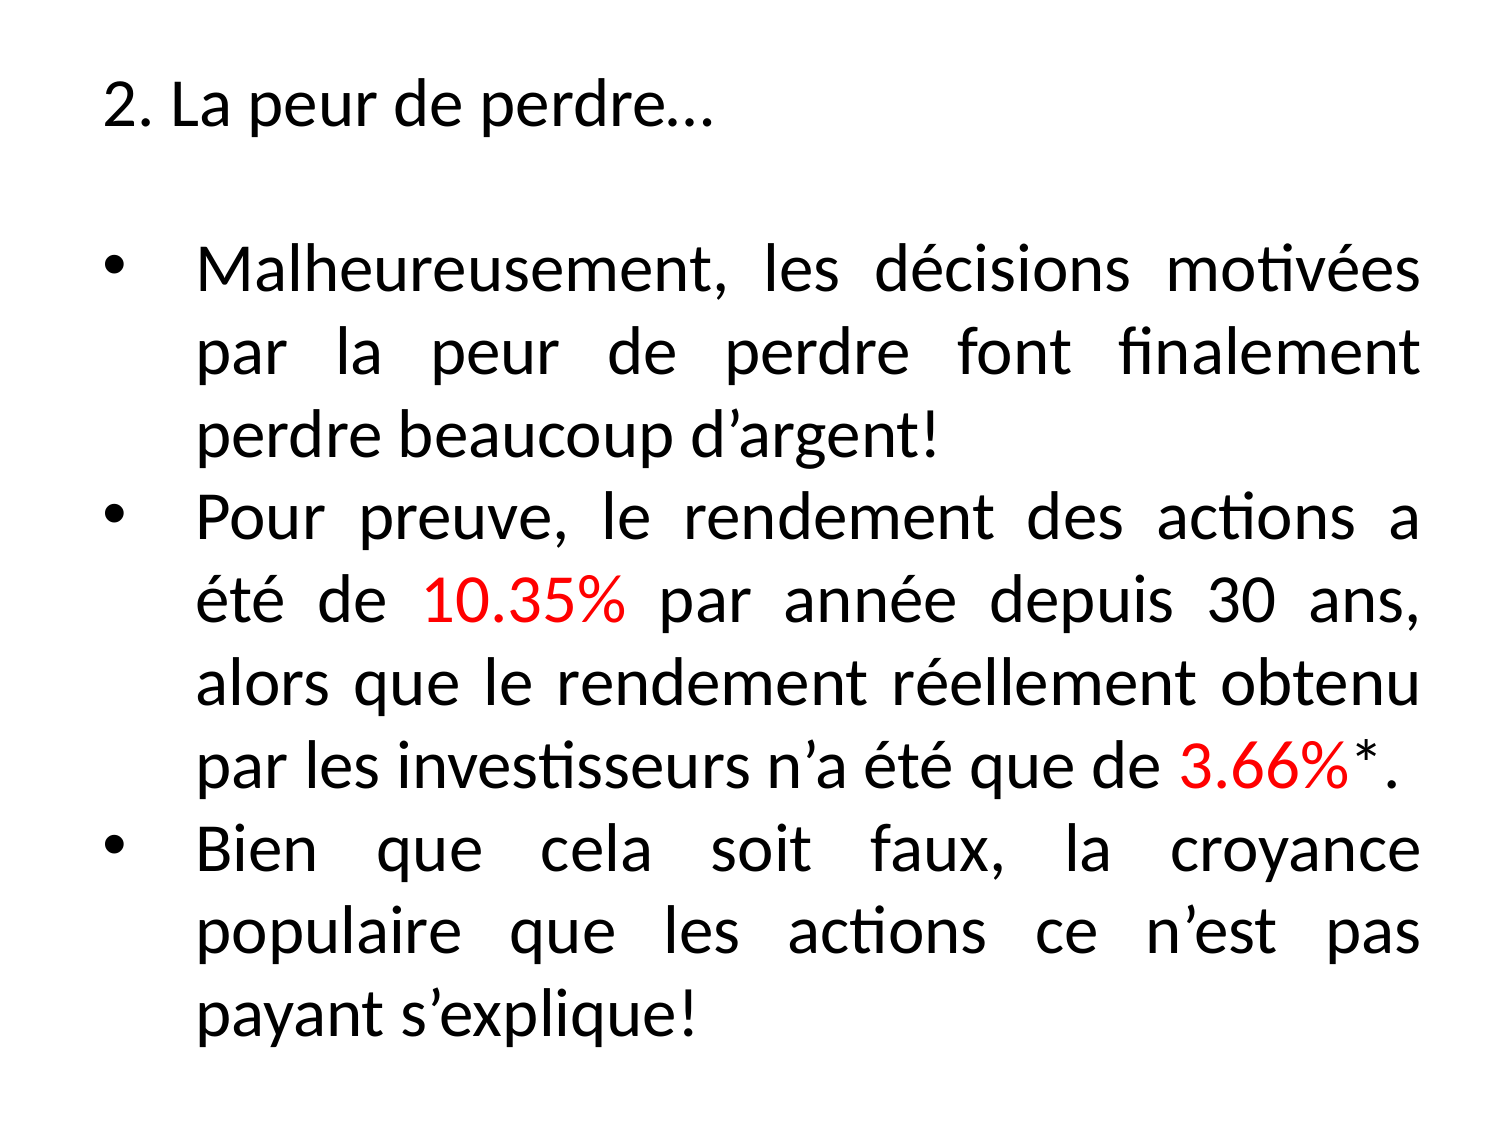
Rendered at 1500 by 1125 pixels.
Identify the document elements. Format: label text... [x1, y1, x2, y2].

text_box 2. La peur de perdre… Malheureusement, les décisions motivées par la peur de perdre font finalement perdre beaucoup d’argent! Pour preuve, le rendement des actions a été de 10.35% par année depuis 30 ans, alors que le rendement réellement obtenu par les investisseurs n’a été que de 3.66%*. Bien que cela soit faux, la croyance populaire que les actions ce n’est pas payant s’explique! [87, 50, 1438, 1063]
